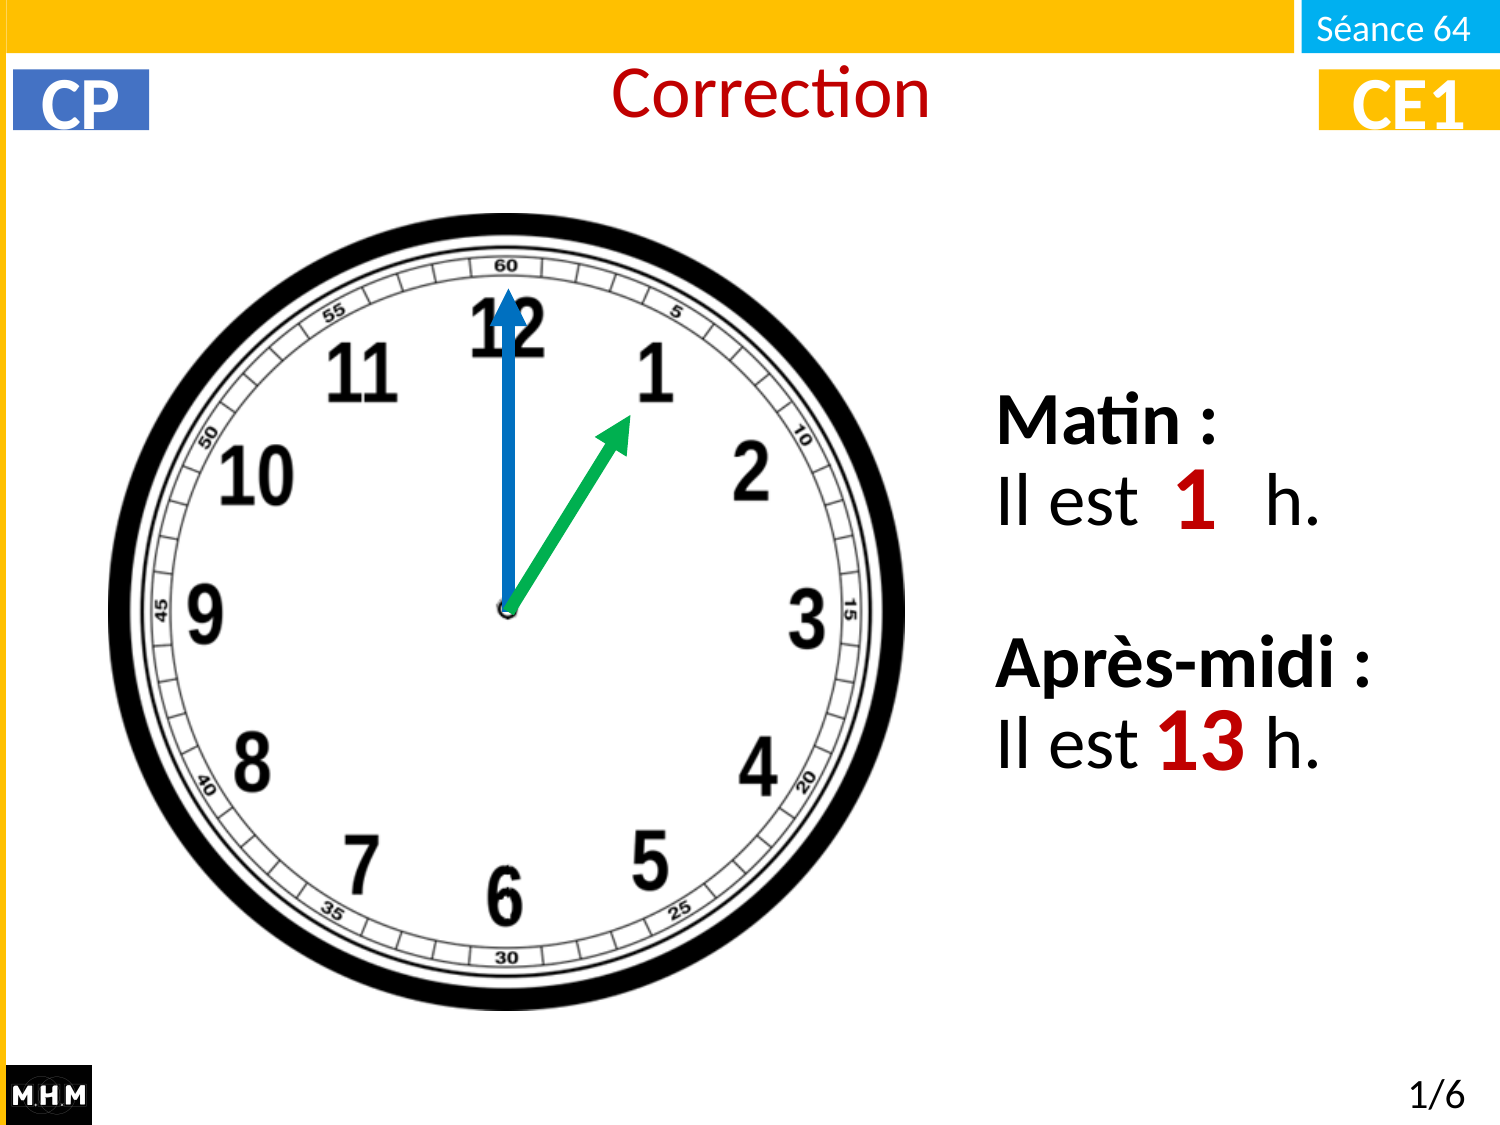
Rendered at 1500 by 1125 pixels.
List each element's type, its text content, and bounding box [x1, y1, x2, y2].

text_box 13 [1138, 691, 1262, 791]
text_box Matin : Il est . . . h. Après-midi : Il est . . . h. [980, 301, 1391, 863]
list 1/6 [1373, 1064, 1500, 1125]
picture [6, 1065, 92, 1125]
title Correction [596, 43, 1500, 143]
text_box CP [12, 68, 150, 131]
text_box CE1 [1318, 68, 1500, 131]
text_box 1 [1145, 450, 1244, 550]
picture [108, 213, 905, 1011]
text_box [508, 414, 631, 612]
